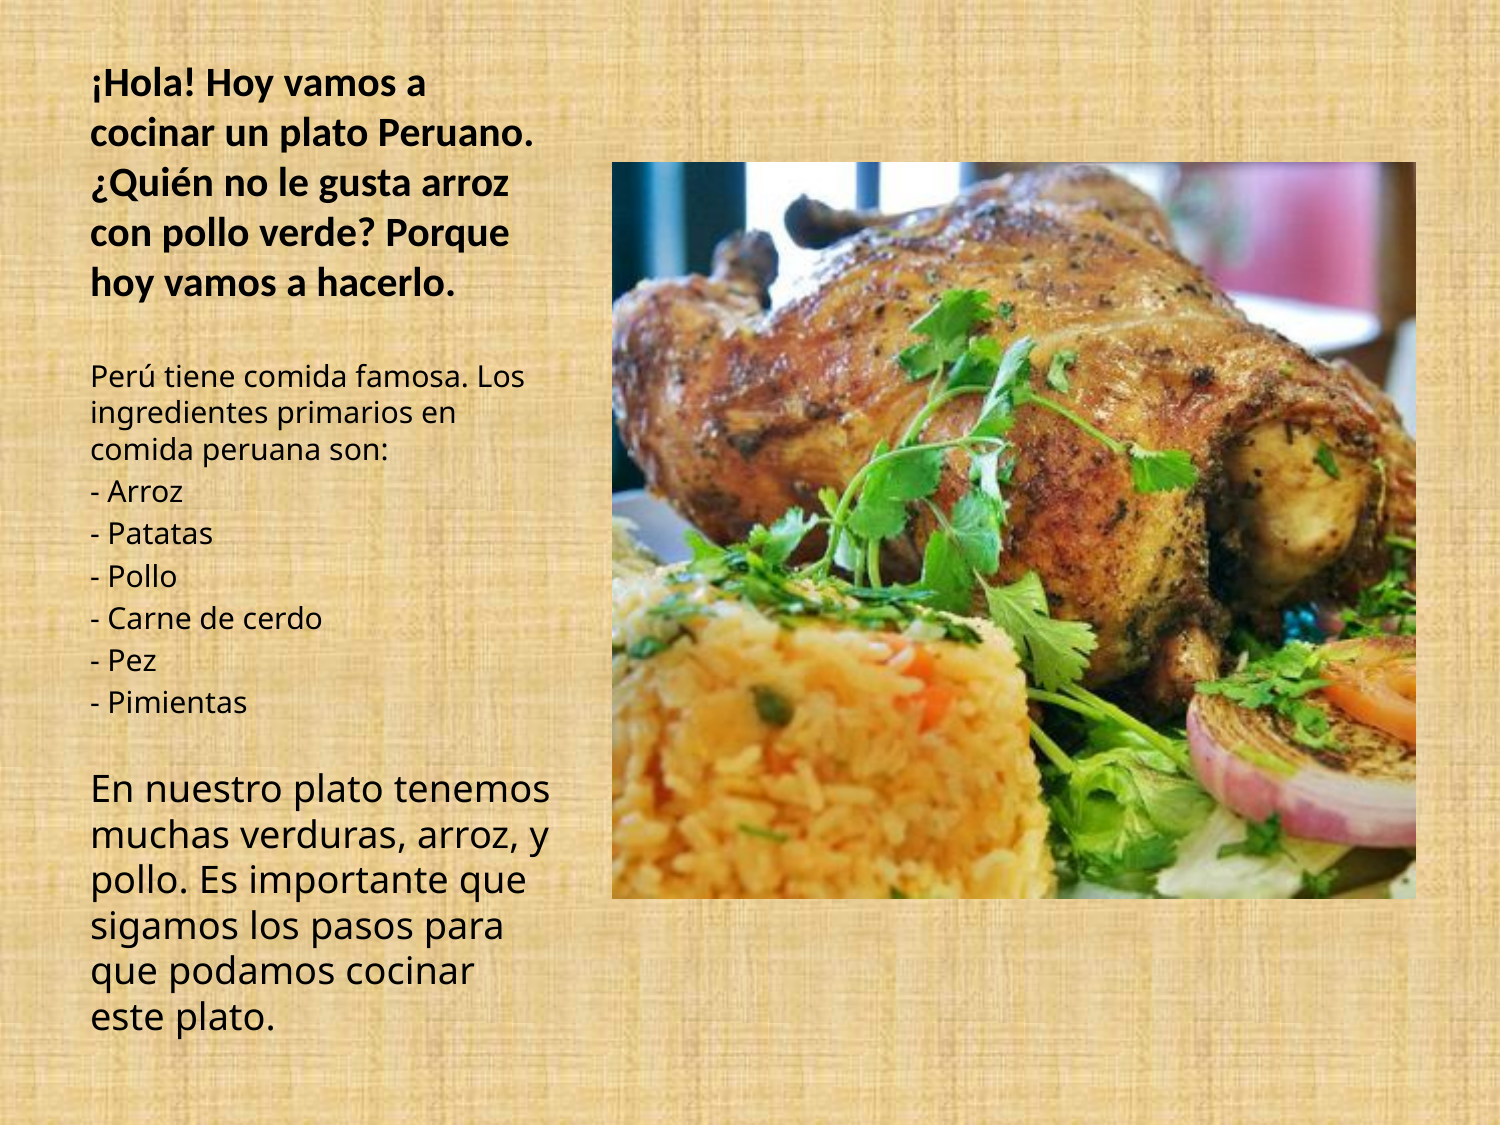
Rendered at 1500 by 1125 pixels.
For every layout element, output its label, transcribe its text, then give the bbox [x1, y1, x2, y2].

title ¡Hola! Hoy vamos a cocinar un plato Peruano. ¿Quién no le gusta arroz con pollo verde? Porque hoy vamos a hacerlo. [75, 44, 569, 350]
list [612, 162, 1416, 900]
list Perú tiene comida famosa. Los ingredientes primarios en comida peruana son: - Arroz - Patatas - Pollo - Carne de cerdo - Pez - Pimientas En nuestro plato tenemos muchas verduras, arroz, y pollo. Es importante que sigamos los pasos para que podamos cocinar este plato. [75, 350, 569, 1088]
picture [0, 0, 1500, 1125]
